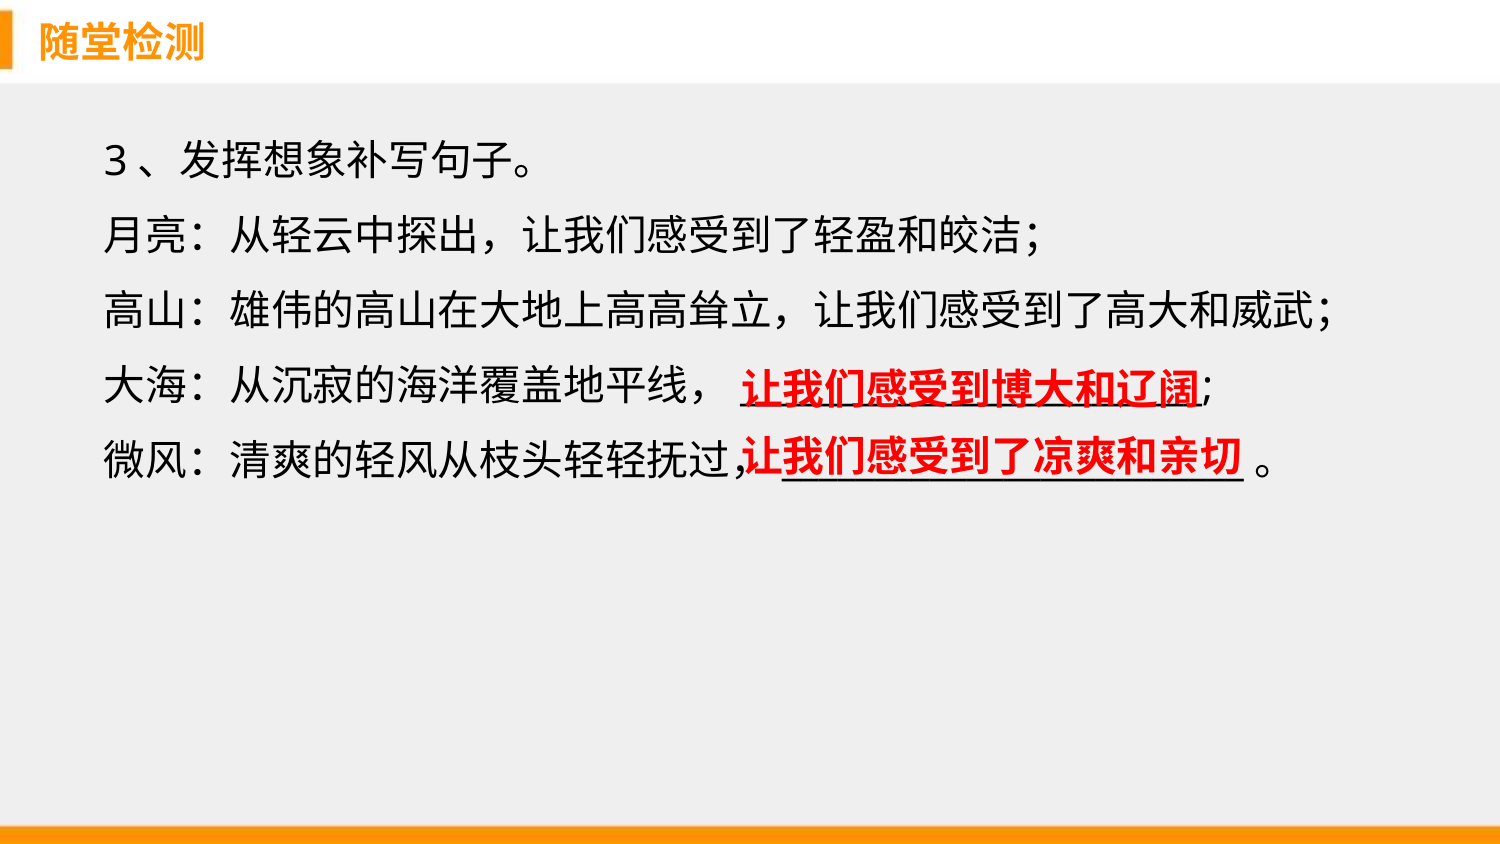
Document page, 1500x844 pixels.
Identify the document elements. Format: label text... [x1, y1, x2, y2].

picture [0, 0, 1500, 844]
text_box 让我们感受到了凉爽和亲切 [726, 386, 1277, 488]
text_box 让我们感受到博大和辽阔 [726, 320, 1328, 421]
text_box 随堂检测 [23, 1, 804, 81]
text_box 3、发挥想象补写句子。 月亮：从轻云中探出，让我们感受到了轻盈和皎洁； 高山：雄伟的高山在大地上高高耸立，让我们感受到了高大和威武； 大海：从沉寂的海洋覆盖地平线，_________________________; 微风：清爽的轻风从枝头轻轻抚过，_________________________。 [89, 101, 1452, 492]
